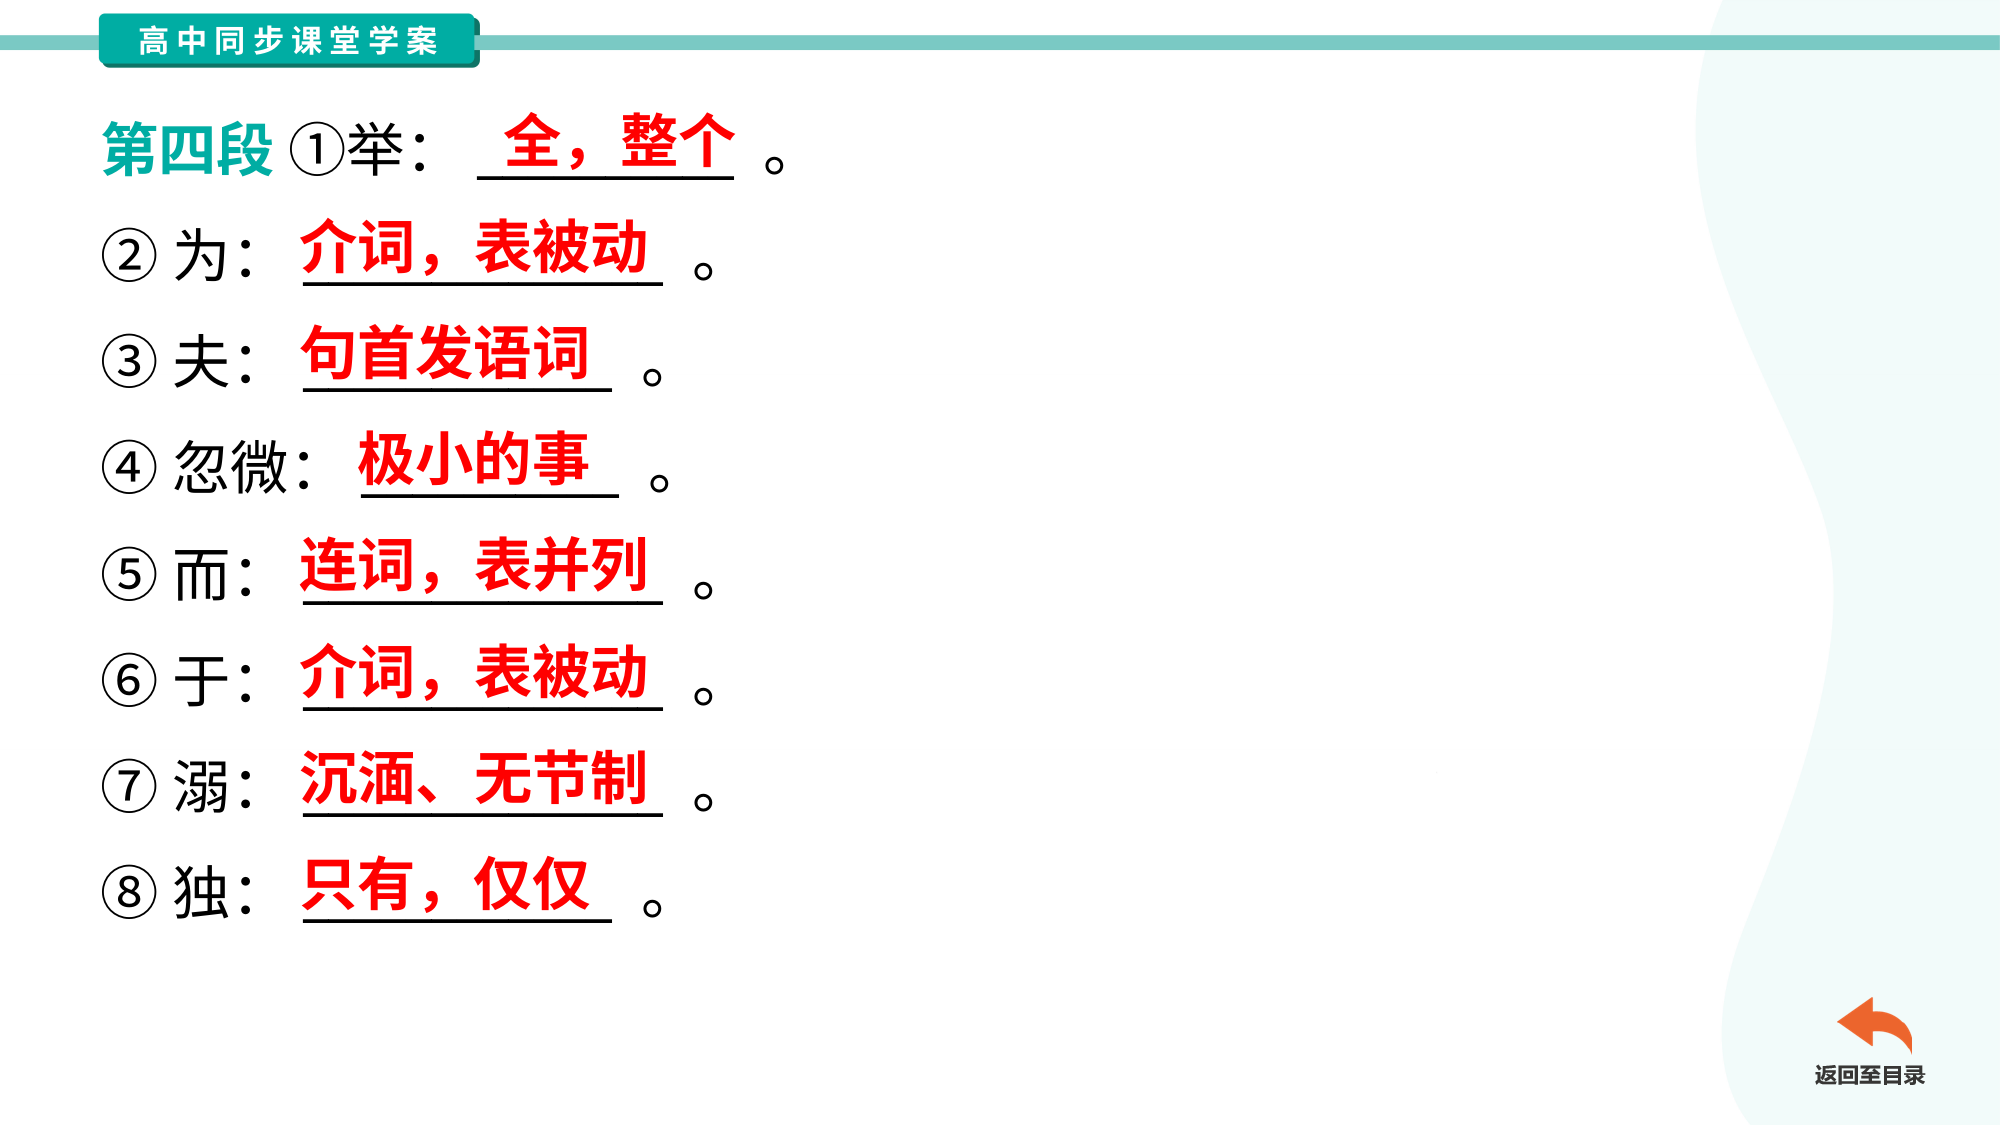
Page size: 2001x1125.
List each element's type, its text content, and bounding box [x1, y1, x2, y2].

text_box 连词，表并列 [277, 496, 672, 599]
text_box 极小的事 [335, 390, 613, 493]
text_box 全，整个 [481, 71, 759, 174]
text_box 介词，表被动 [277, 177, 672, 280]
text_box 沉湎、无节制 [277, 709, 672, 812]
text_box 介词，表被动 [277, 602, 672, 705]
text_box 第四段 ①举：__________ 。 ②为：______________ 。 ③夫：____________ 。 ④忽微：__________ 。 ⑤而：______________ 。 ⑥于：______________ 。 ⑦溺：______________ 。 ⑧独：____________ 。 [100, 76, 1899, 927]
picture [0, 0, 2000, 1125]
text_box 句首发语词 [277, 283, 613, 387]
text_box 只有，仅仅 [277, 815, 613, 918]
